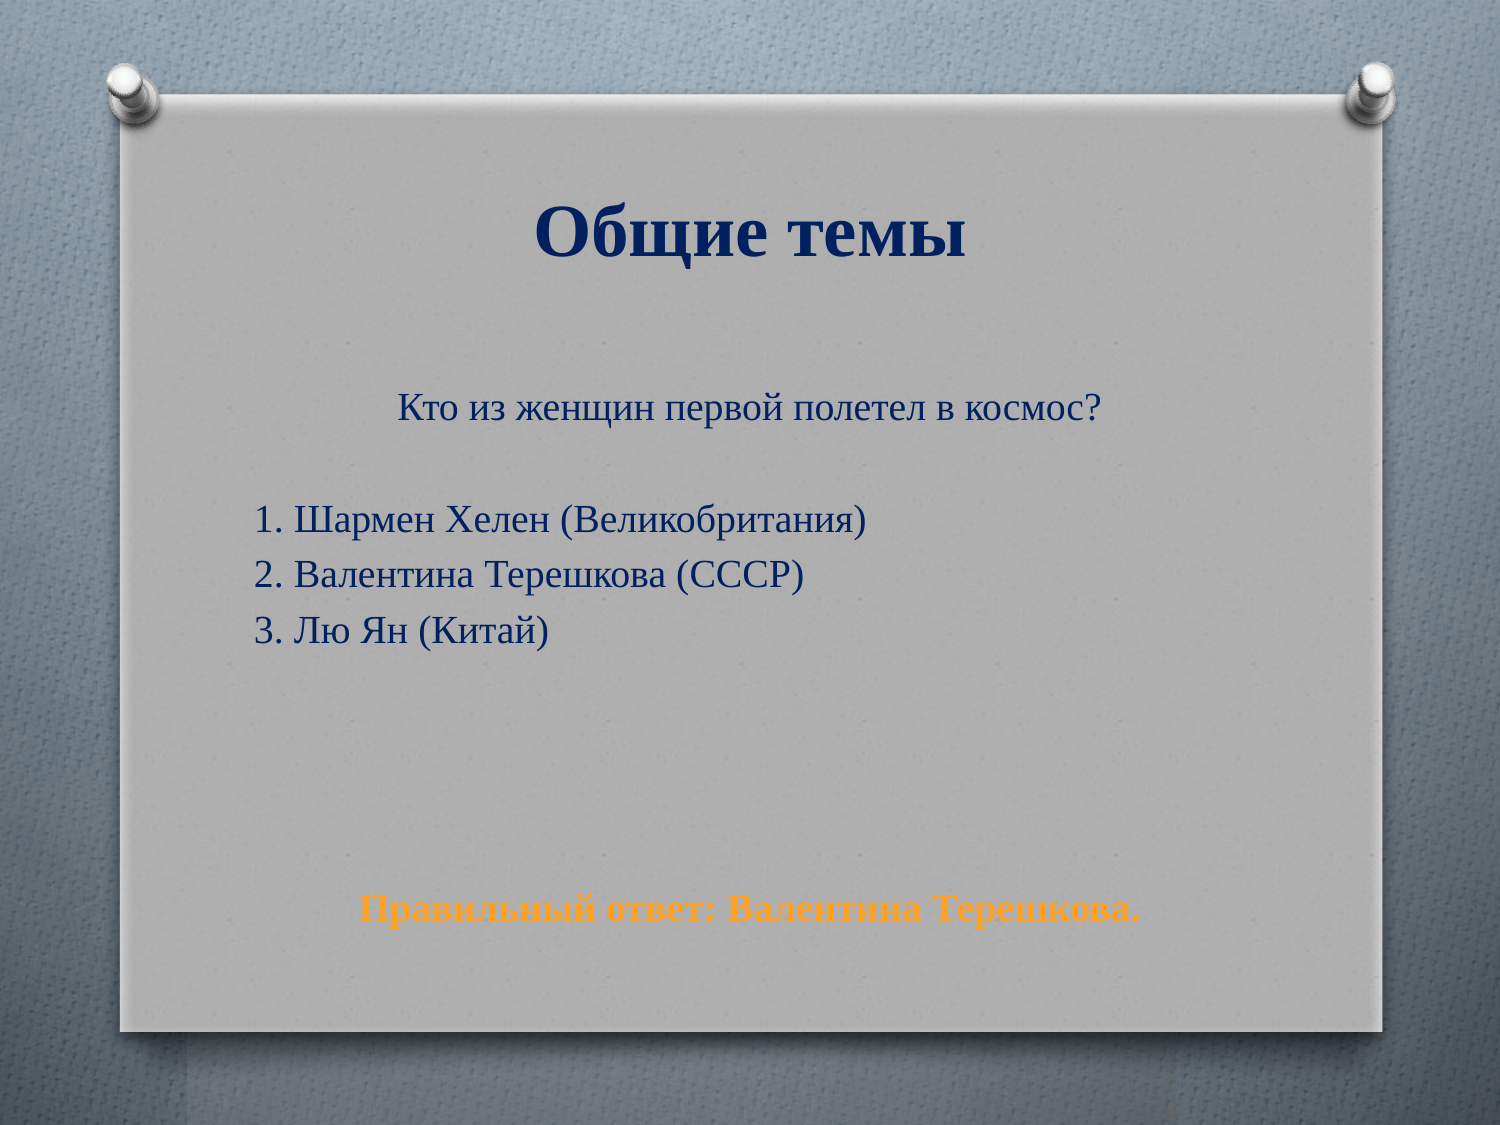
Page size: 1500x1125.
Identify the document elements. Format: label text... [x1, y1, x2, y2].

title Общие темы [237, 172, 1263, 279]
list Кто из женщин первой полетел в космос? 1. Шармен Хелен (Великобритания) 2. Валентина Терешкова (СССР) 3. Лю Ян (Китай) Правильный ответ: Валентина Терешкова. [238, 373, 1262, 941]
picture [1317, 35, 1439, 156]
picture [75, 29, 198, 153]
